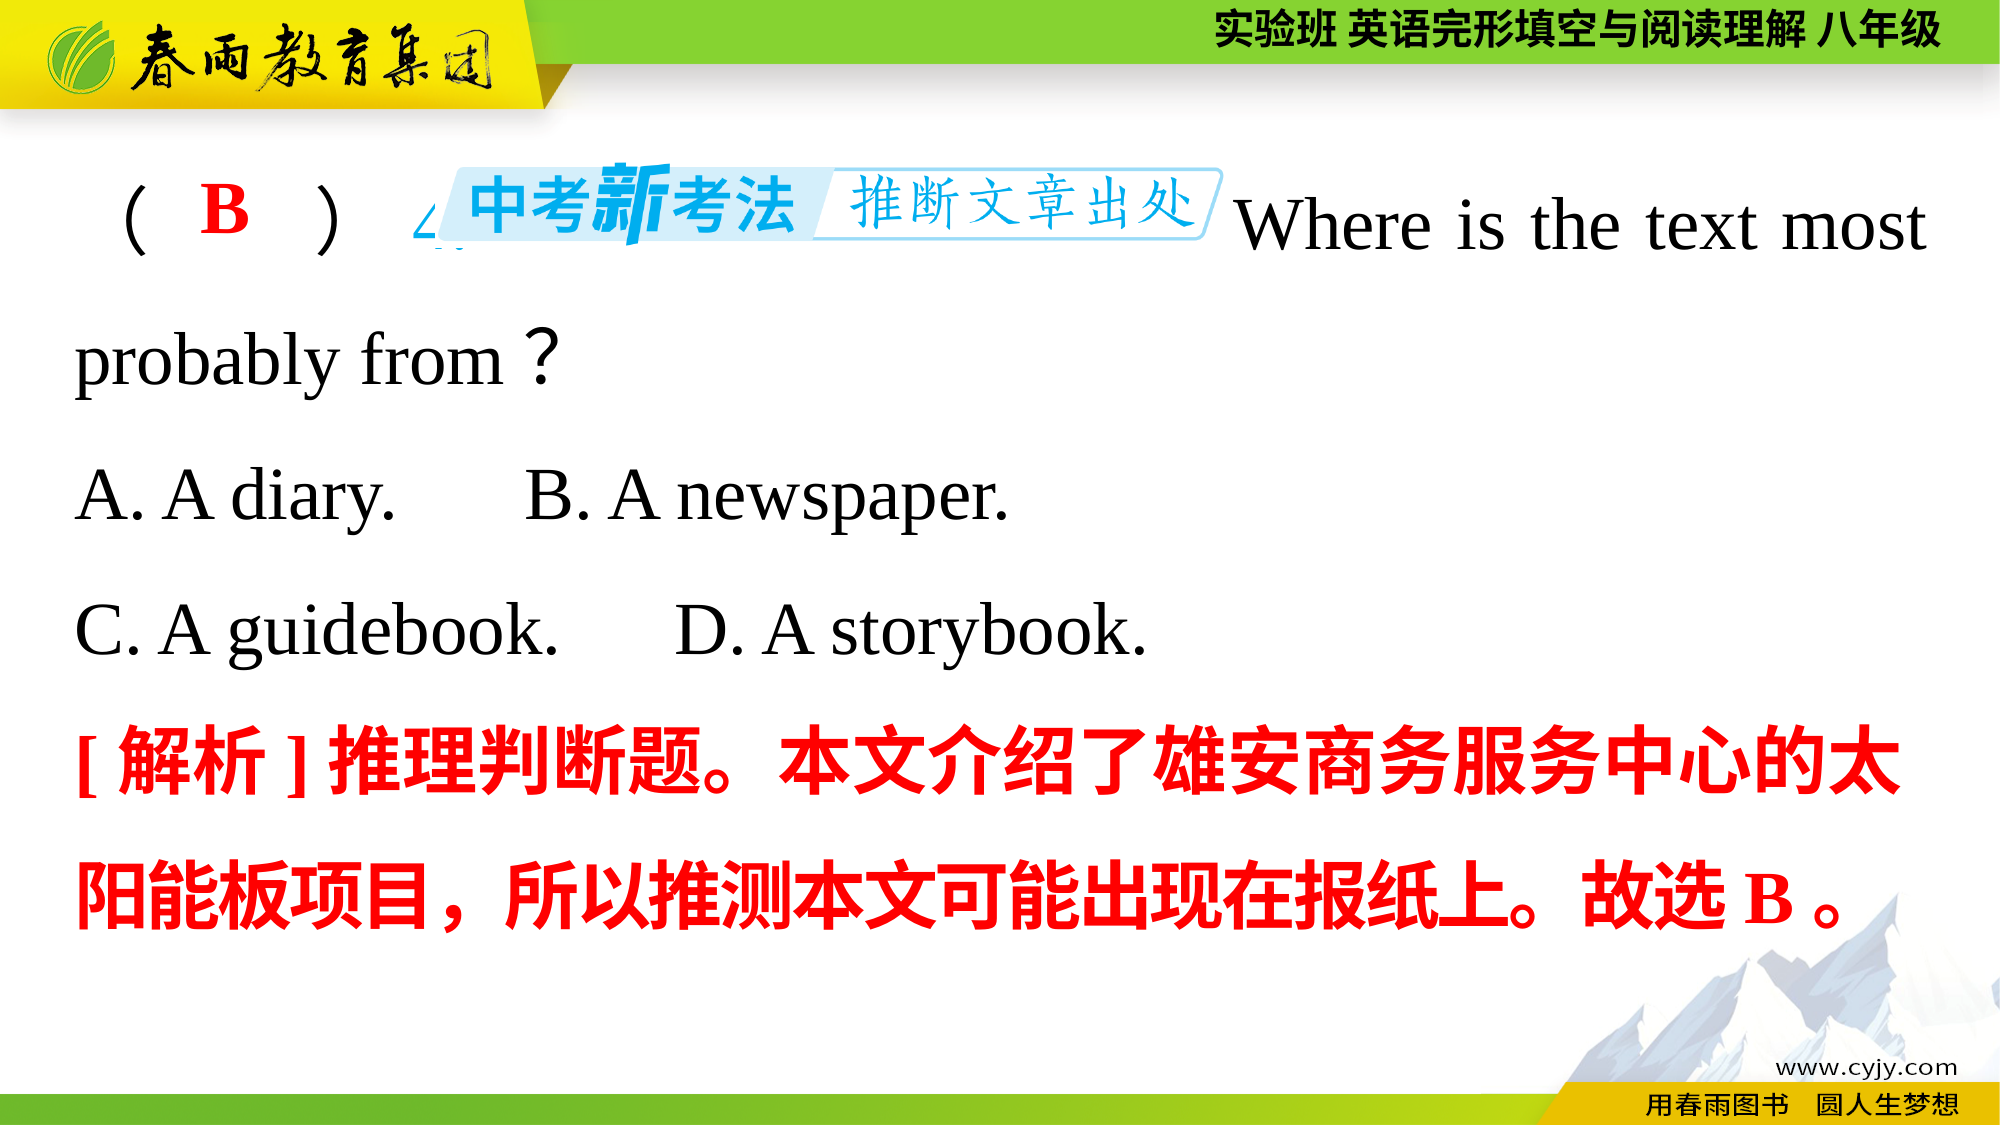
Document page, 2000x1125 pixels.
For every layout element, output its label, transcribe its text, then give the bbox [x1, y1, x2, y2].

text_box [解析]推理判断题。本文介绍了雄安商务服务中心的太阳能板项目，所以推测本文可能出现在报纸上。故选B。 [59, 660, 1944, 946]
text_box B [185, 151, 266, 256]
picture [0, 0, 2000, 1125]
list （ ）4. Where is the text most probably from？ A. A diary. B. A newspaper. C. A guidebook. D. A storybook. [59, 122, 1944, 660]
